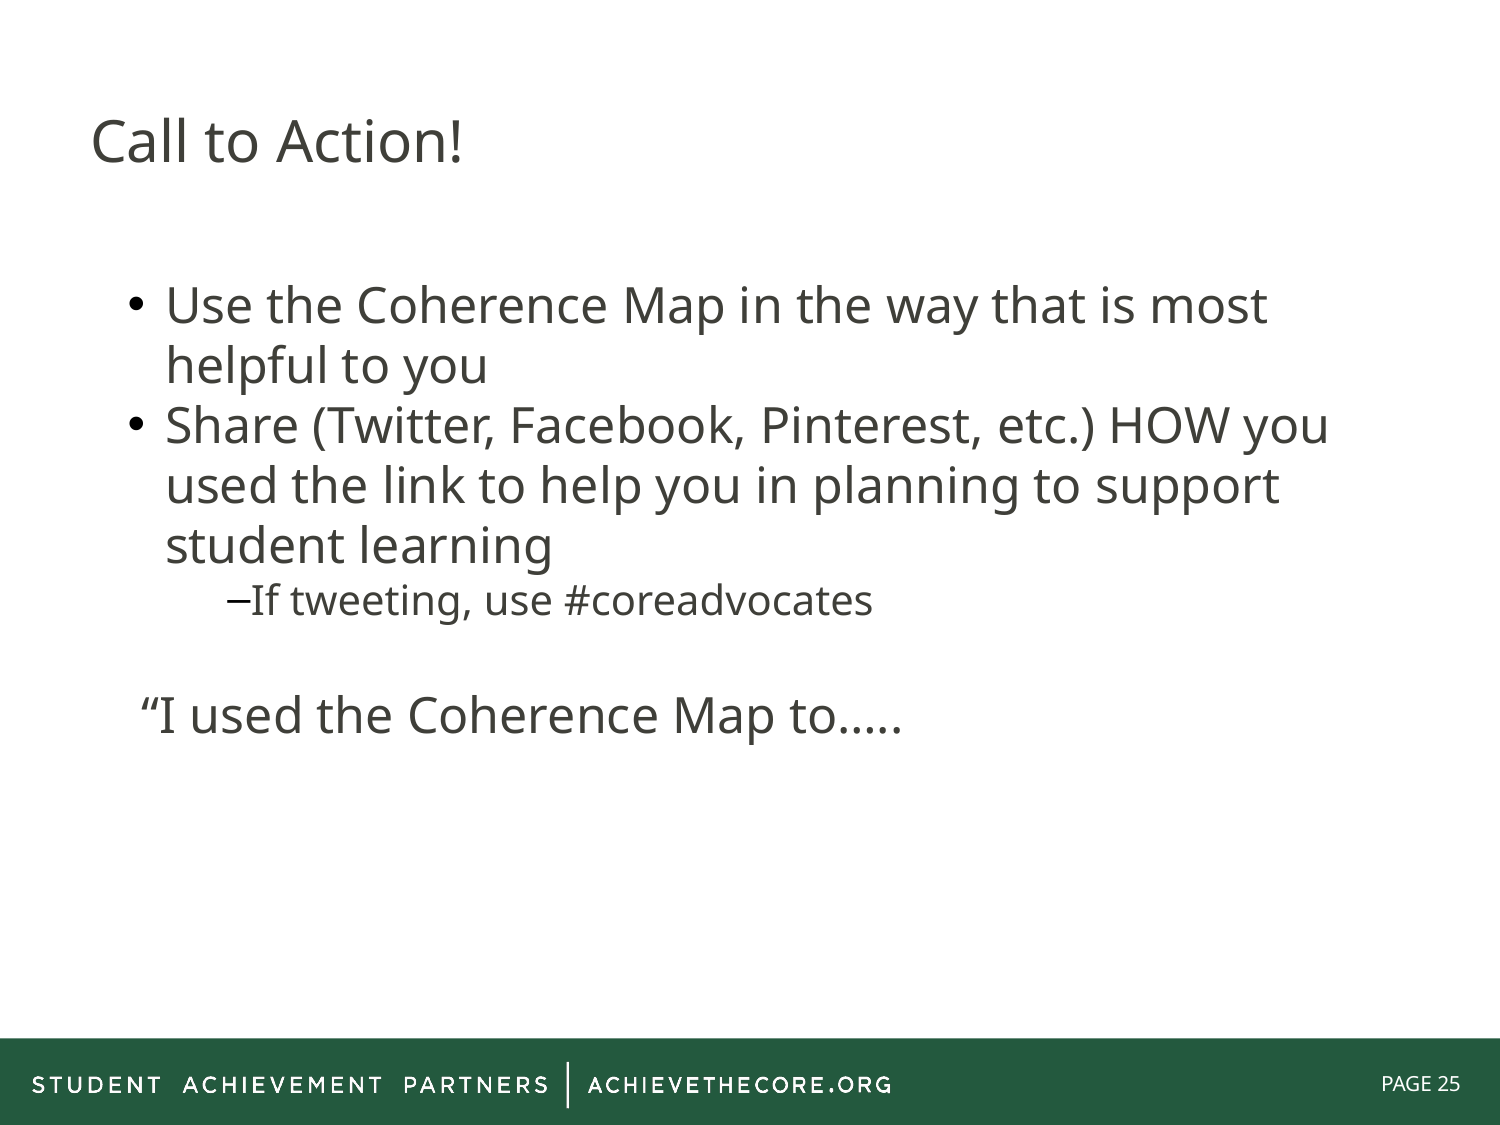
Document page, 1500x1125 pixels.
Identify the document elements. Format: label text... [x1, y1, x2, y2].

list Use the Coherence Map in the way that is most helpful to you Share (Twitter, Facebook, Pinterest, etc.) HOW you used the link to help you in planning to support student learning If tweeting, use #coreadvocates “I used the Coherence Map to….. [75, 258, 1425, 1002]
picture [12, 1055, 911, 1112]
title Call to Action! [75, 45, 1425, 233]
